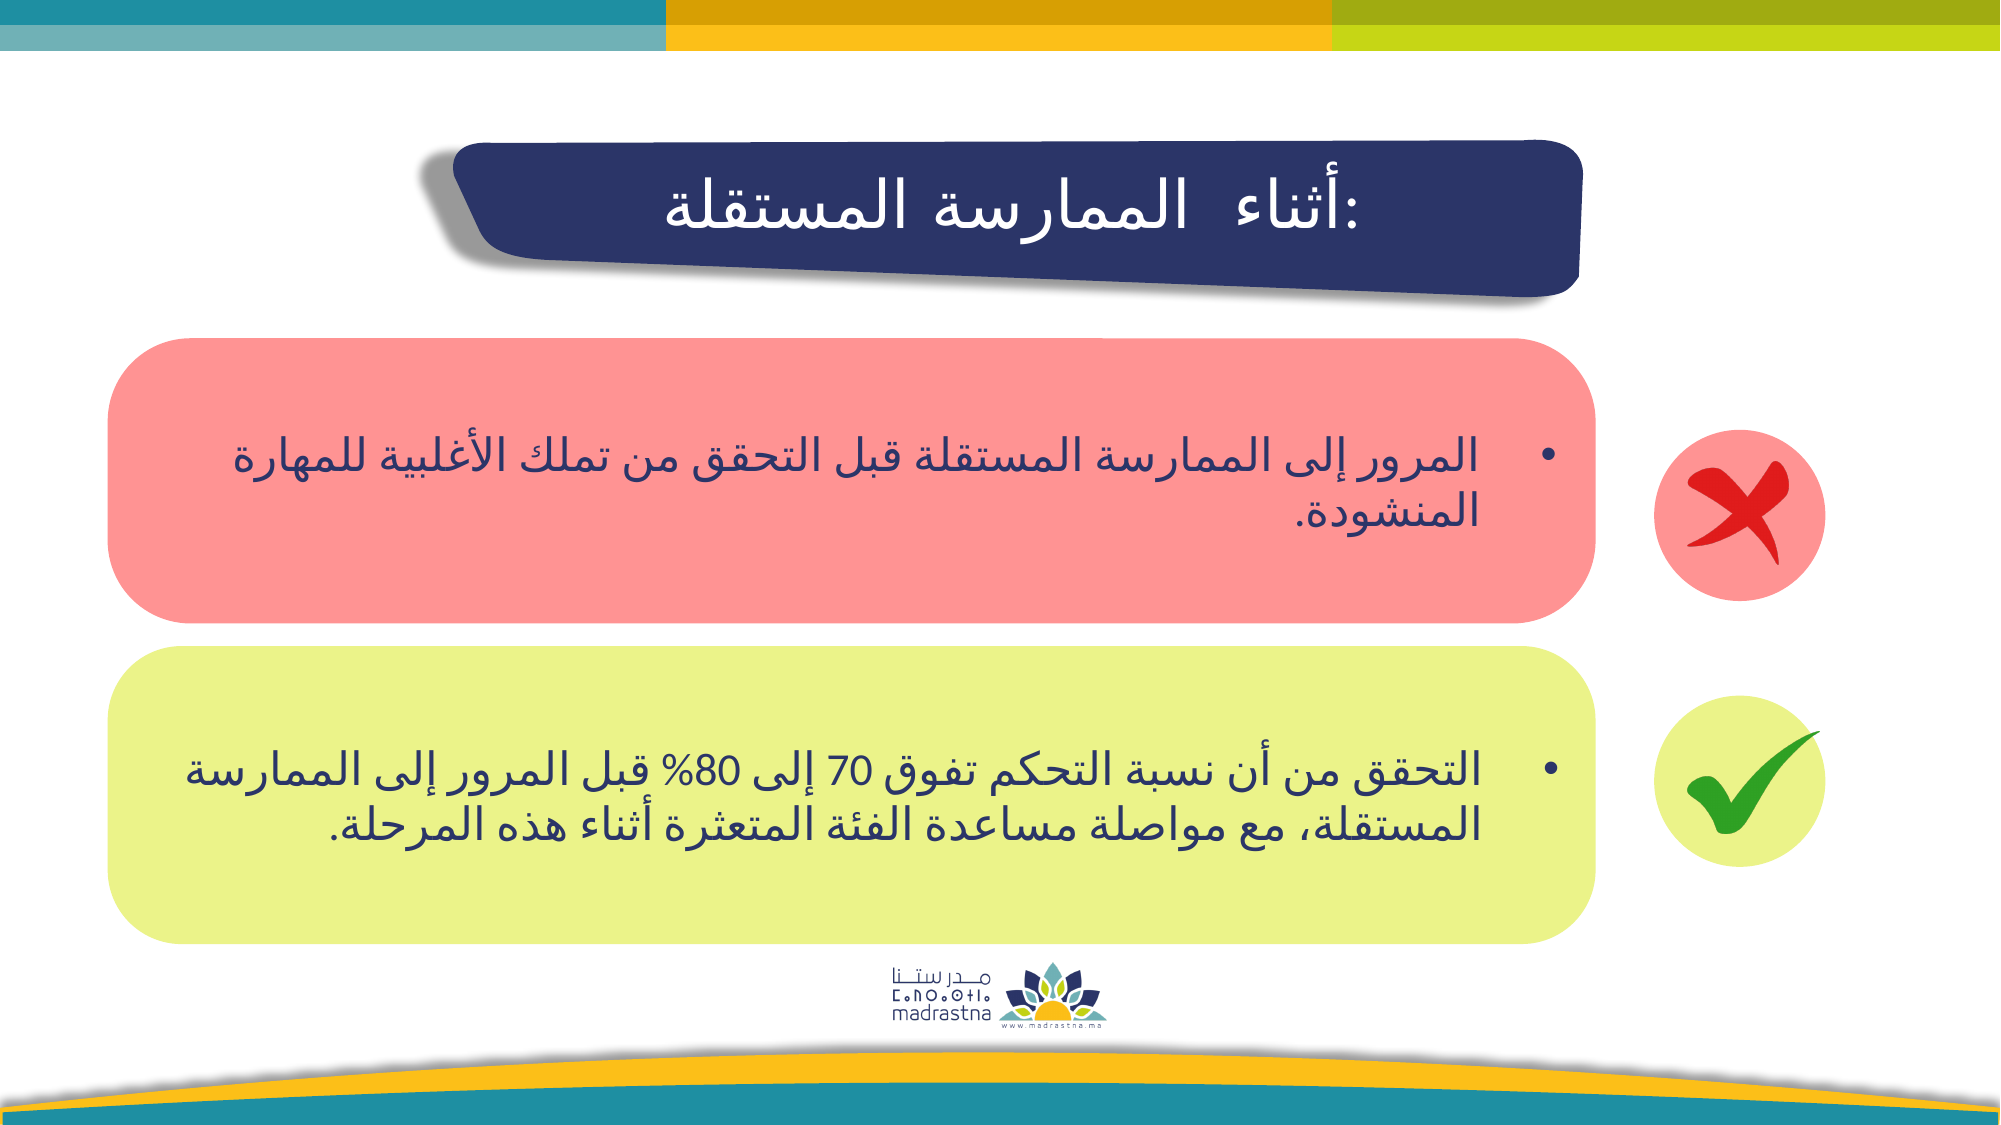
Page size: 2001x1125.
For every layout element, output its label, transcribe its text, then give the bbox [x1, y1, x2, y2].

text_box المرور إلى الممارسة المستقلة قبل التحقق من تملك الأغلبية للمهارة المنشودة. [106, 337, 1597, 625]
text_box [0, 1052, 2000, 1125]
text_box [0, 0, 2000, 52]
picture [893, 962, 1107, 1028]
picture [1687, 731, 1820, 834]
picture [1687, 461, 1789, 565]
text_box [447, 100, 1591, 296]
text_box [1653, 428, 1827, 603]
text_box التحقق من أن نسبة التحكم تفوق 70 إلى 80% قبل المرور إلى الممارسة المستقلة، مع مواصلة مساعدة الفئة المتعثرة أثناء هذه المرحلة. [106, 645, 1597, 946]
text_box [1820, 748, 1827, 814]
text_box [1653, 694, 1811, 868]
